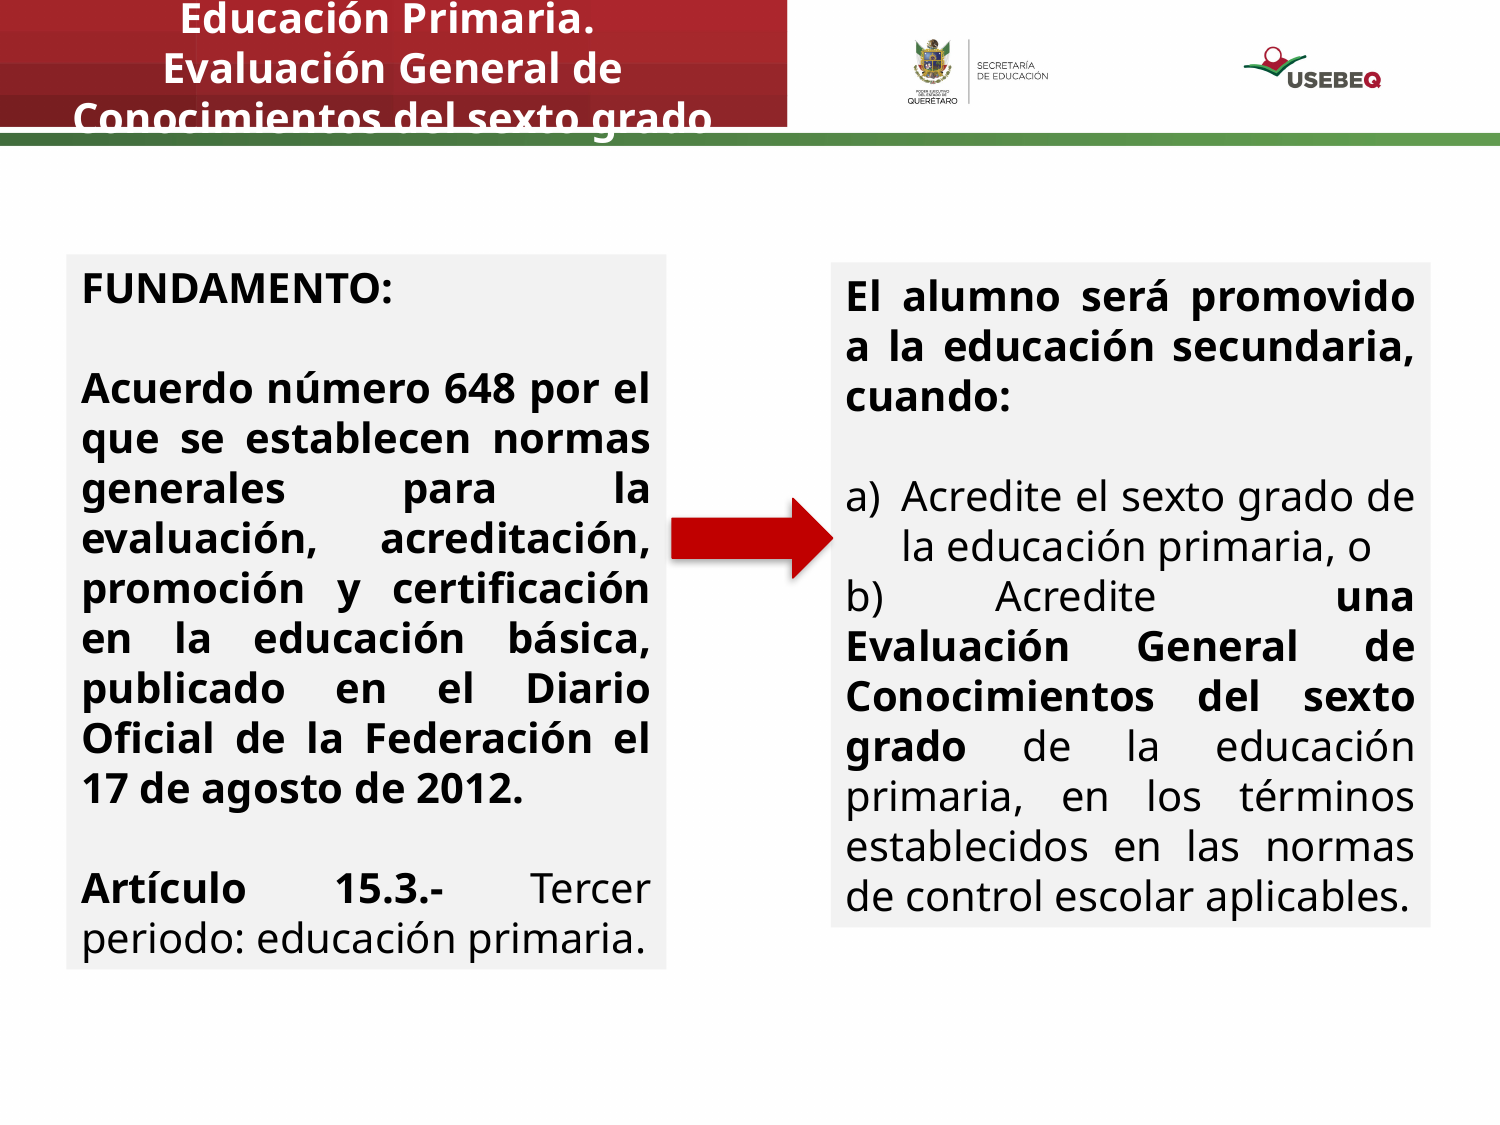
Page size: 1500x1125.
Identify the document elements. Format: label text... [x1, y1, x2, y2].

picture [0, 0, 1500, 1125]
text_box FUNDAMENTO: Acuerdo número 648 por el que se establecen normas generales para la evaluación, acreditación, promoción y certificación en la educación básica, publicado en el Diario Oficial de la Federación el 17 de agosto de 2012. Artículo 15.3.- Tercer periodo: educación primaria. [66, 254, 667, 970]
text_box Educación Primaria. Evaluación General de Conocimientos del sexto grado [0, 0, 796, 136]
text_box [671, 497, 834, 579]
text_box El alumno será promovido a la educación secundaria, cuando: Acredite el sexto grado de la educación primaria, o b) Acredite una Evaluación General de Conocimientos del sexto grado de la educación primaria, en los términos establecidos en las normas de control escolar aplicables. [830, 262, 1431, 928]
